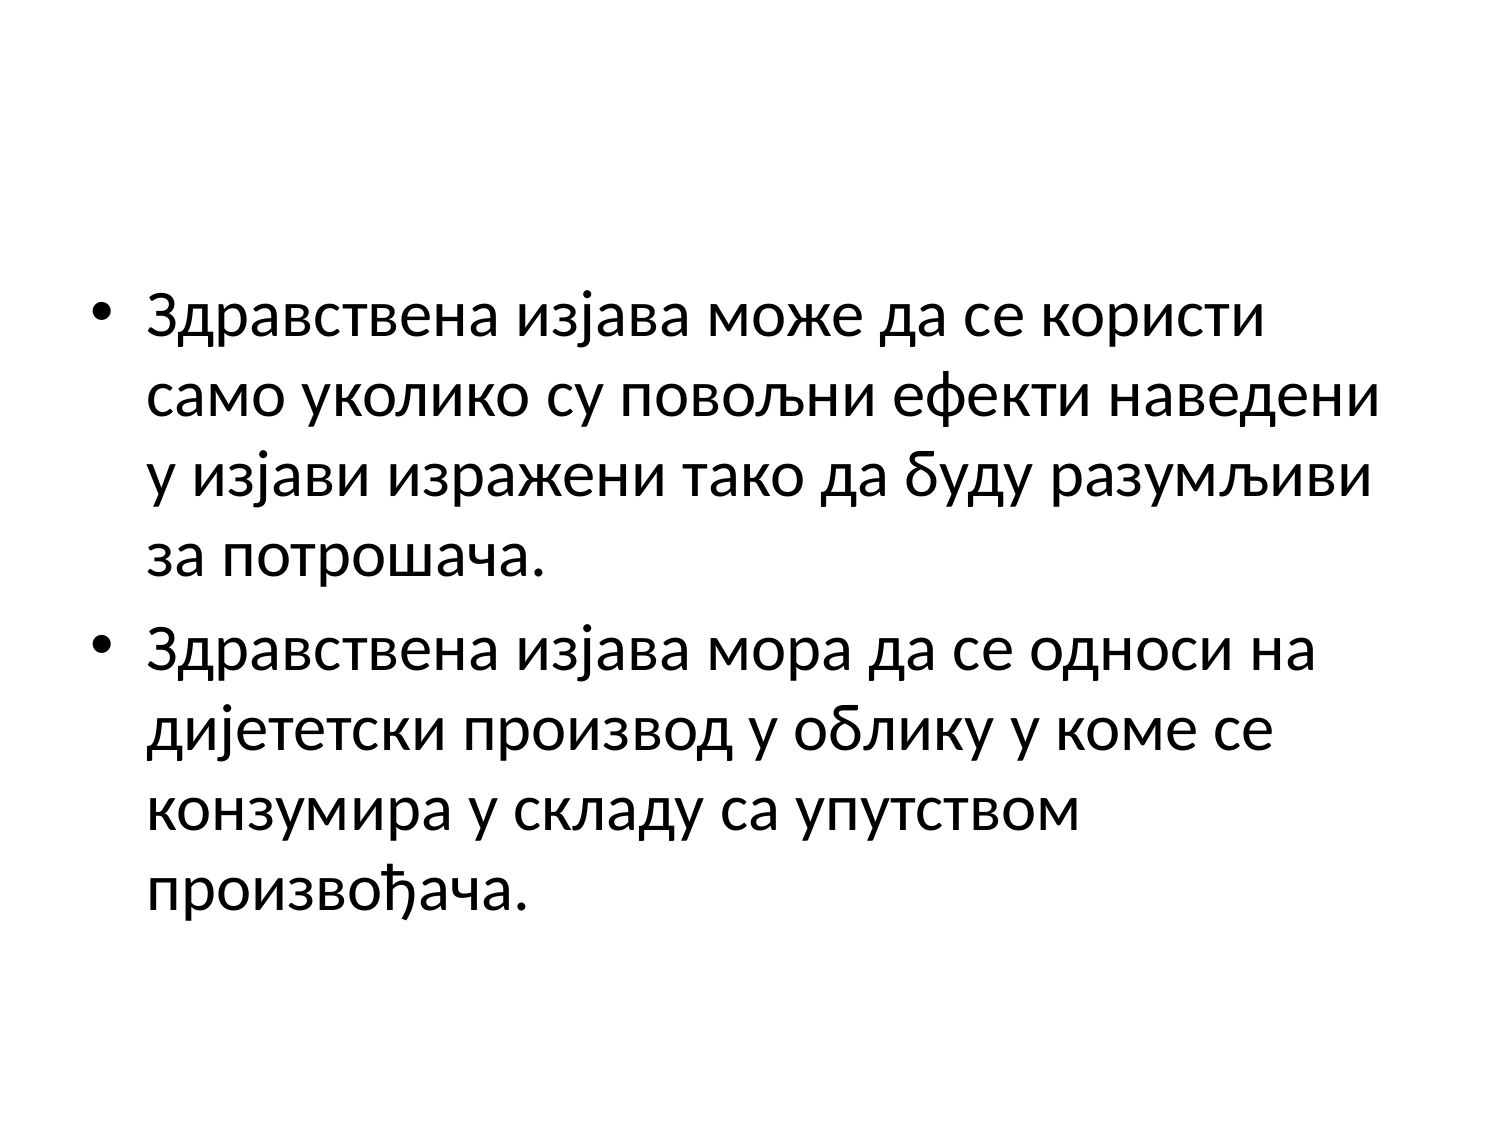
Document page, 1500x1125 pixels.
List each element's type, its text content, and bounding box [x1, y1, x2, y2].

list Здравствена изјава може да се користи само уколико су повољни ефекти наведени у изјави изражени тако да буду разумљиви за потрошача. Здравствена изјава мора да се односи на дијететски производ у облику у коме се конзумира у складу са упутством произвођача. [75, 262, 1425, 1005]
